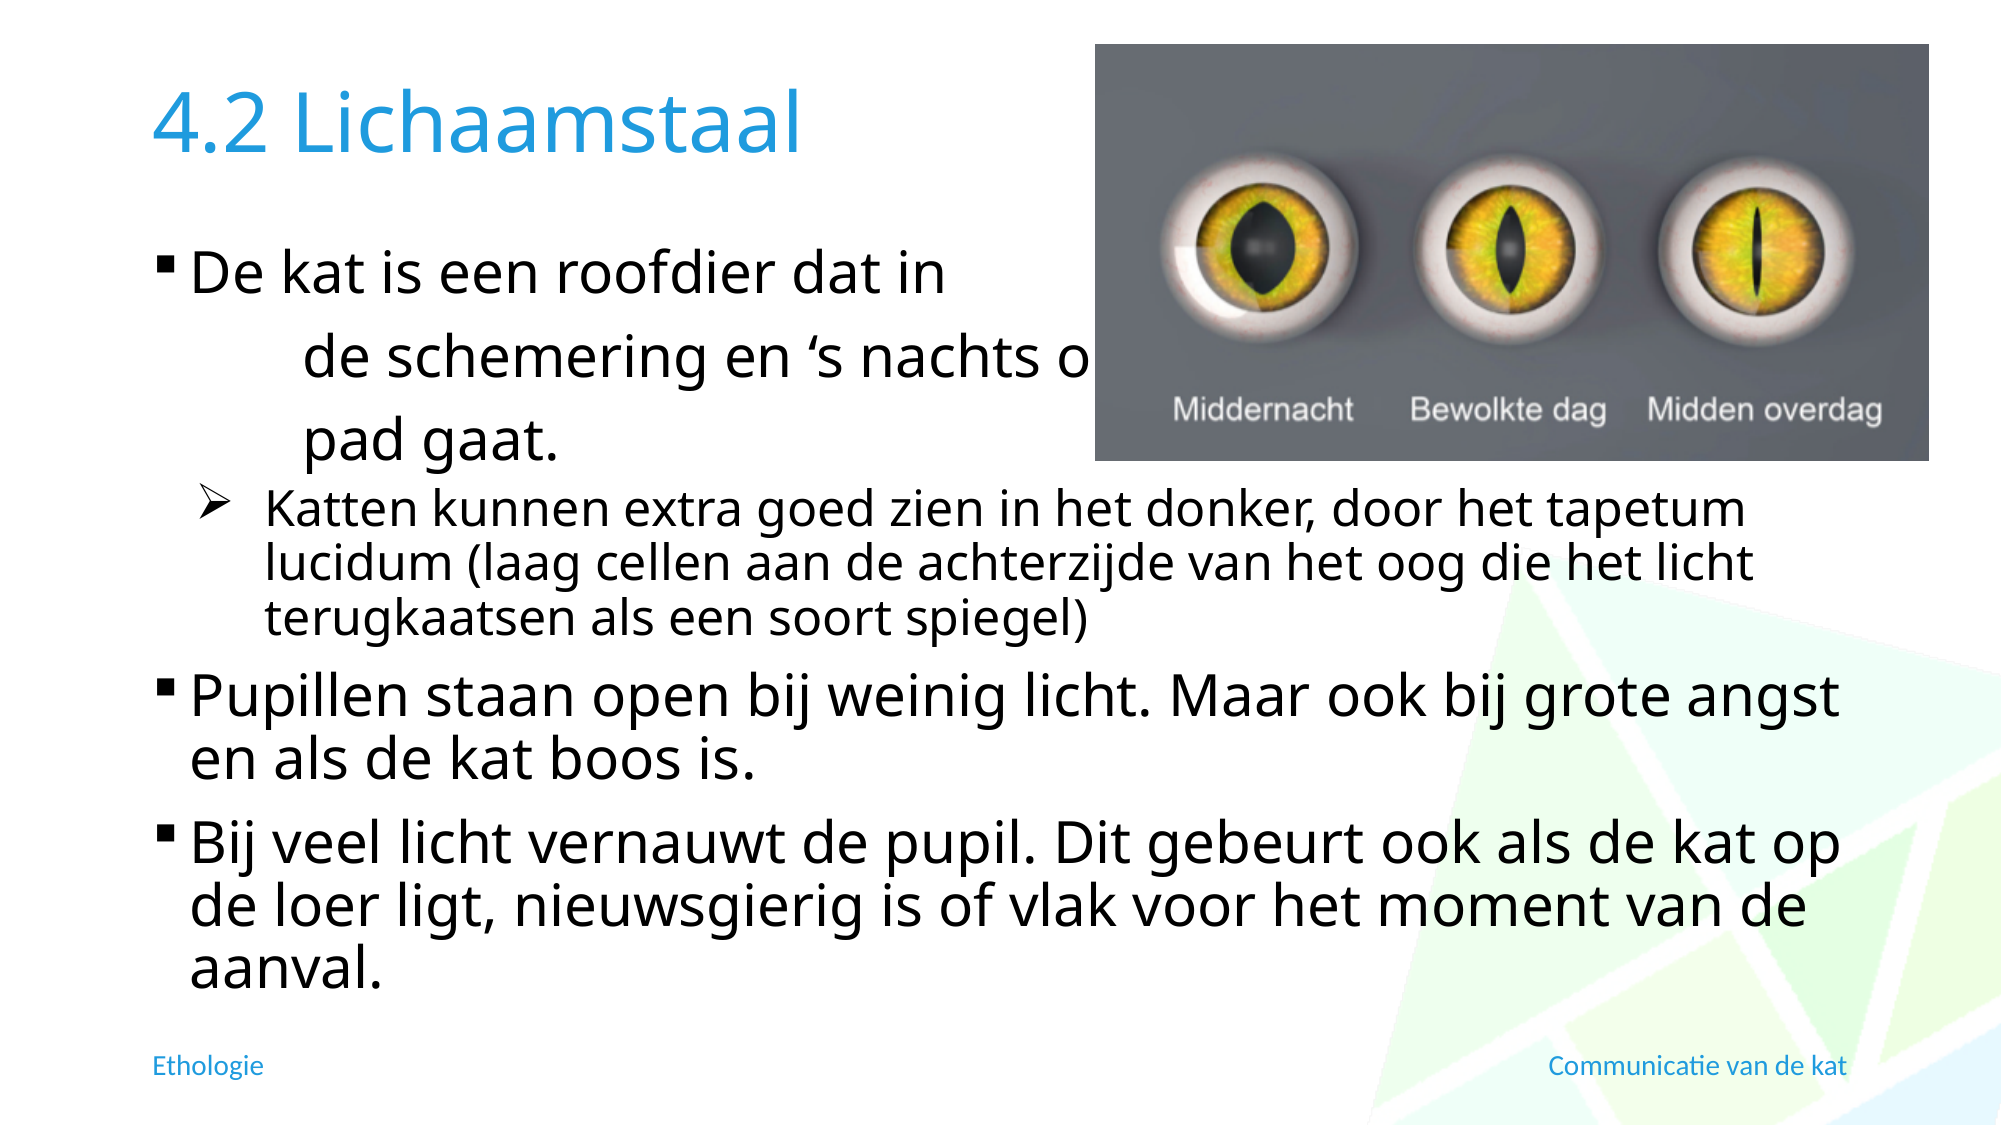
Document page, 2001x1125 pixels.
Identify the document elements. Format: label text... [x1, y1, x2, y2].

title 4.2 Lichaamstaal [137, 59, 1095, 192]
list Ethologie [137, 1042, 588, 1103]
list Communicatie van de kat [1412, 1042, 1863, 1103]
list De kat is een roofdier dat in de schemering en ‘s nachts op pad gaat. Katten kunnen extra goed zien in het donker, door het tapetum lucidum (laag cellen aan de achterzijde van het oog die het licht terugkaatsen als een soort spiegel) Pupillen staan open bij weinig licht. Maar ook bij grote angst en als de kat boos is. Bij veel licht vernauwt de pupil. Dit gebeurt ook als de kat op de loer ligt, nieuwsgierig is of vlak voor het moment van de aanval. [137, 235, 1863, 1048]
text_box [1095, 44, 1929, 488]
